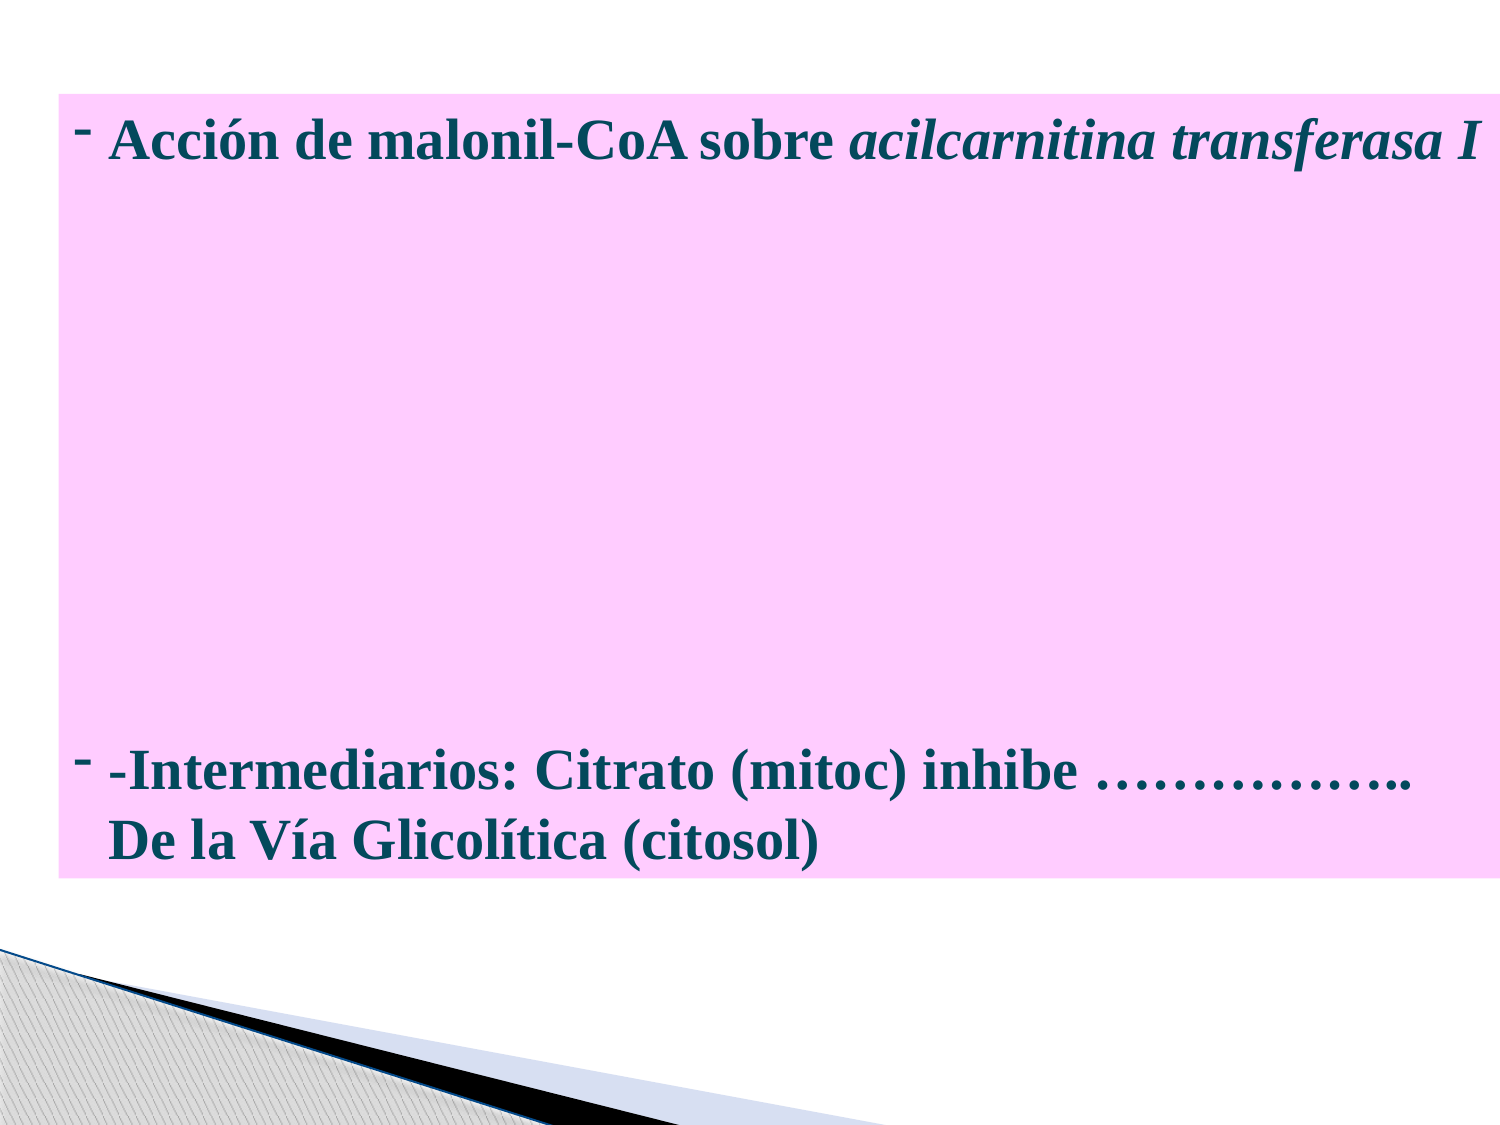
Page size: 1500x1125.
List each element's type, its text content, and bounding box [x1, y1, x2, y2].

text_box Acción de malonil-CoA sobre acilcarnitina transferasa I -Intermediarios: Citrato (mitoc) inhibe …………….. De la Vía Glicolítica (citosol) [58, 93, 1500, 879]
